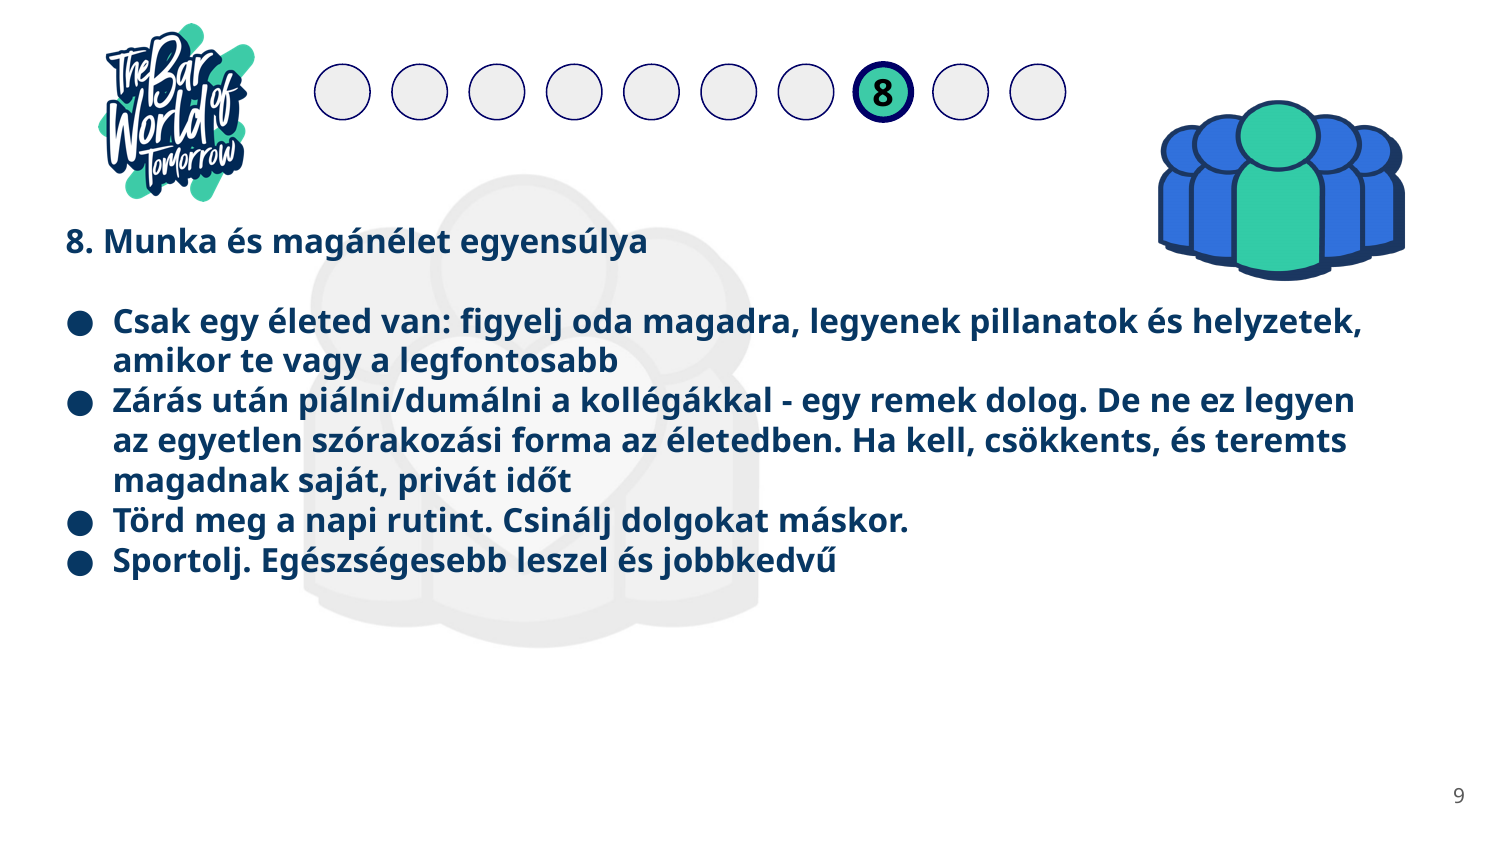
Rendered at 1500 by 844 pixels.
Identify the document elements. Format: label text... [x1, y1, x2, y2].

slide_number 9 [1404, 764, 1480, 830]
picture [1130, 63, 1426, 311]
picture [55, 23, 1009, 204]
text_box [778, 64, 834, 120]
text_box [546, 64, 602, 120]
text_box [469, 64, 525, 120]
text_box 8 [855, 64, 912, 120]
text_box [314, 64, 371, 120]
text_box [1010, 64, 1066, 120]
text_box [623, 64, 680, 120]
subtitle 8. Munka és magánélet egyensúlya Csak egy életed van: figyelj oda magadra, legyenek pillanatok és helyzetek, amikor te vagy a legfontosabb Zárás után piálni/dumálni a kollégákkal - egy remek dolog. De ne ez legyen az egyetlen szórakozási forma az életedben. Ha kell, csökkents, és teremts magadnak saját, privát időt Törd meg a napi rutint. Csinálj dolgokat máskor. Sportolj. Egészségesebb leszel és jobbkedvű [50, 204, 1404, 844]
text_box [391, 64, 448, 120]
text_box [932, 64, 989, 120]
text_box [701, 64, 757, 120]
